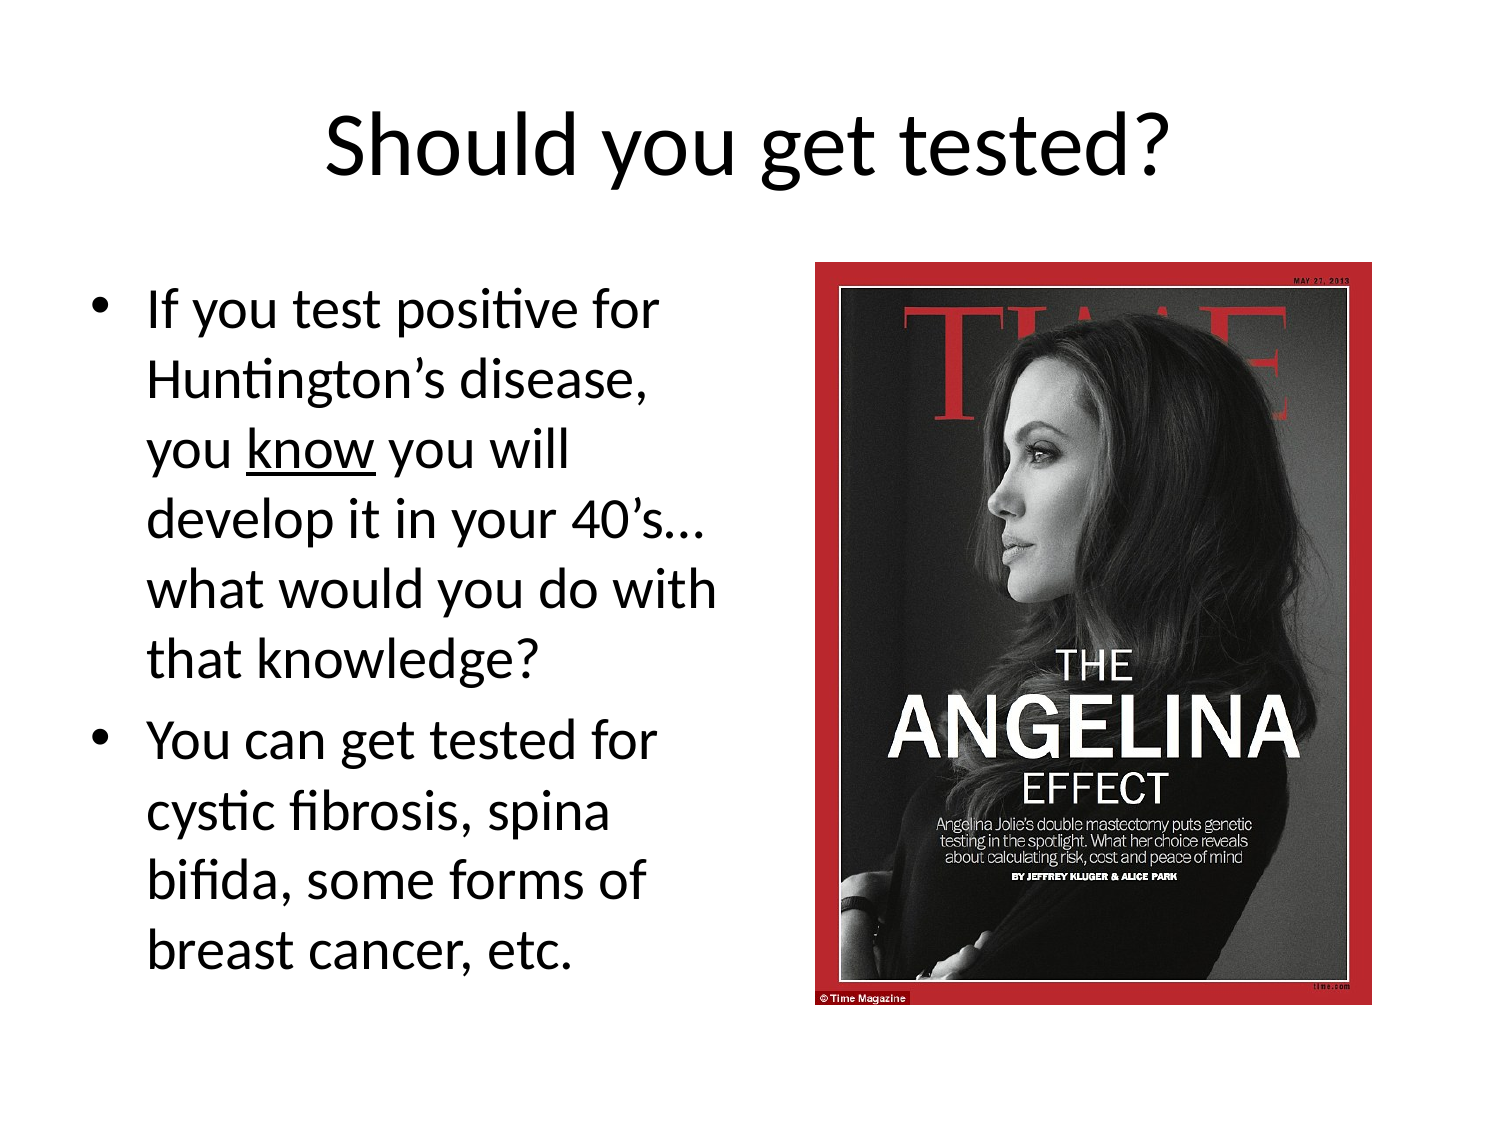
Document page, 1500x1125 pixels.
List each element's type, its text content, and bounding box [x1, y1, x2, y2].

title Should you get tested? [75, 45, 1425, 233]
list If you test positive for Huntington’s disease, you know you will develop it in your 40’s…what would you do with that knowledge? You can get tested for cystic fibrosis, spina bifida, some forms of breast cancer, etc. [75, 262, 738, 1005]
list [762, 262, 1426, 1006]
